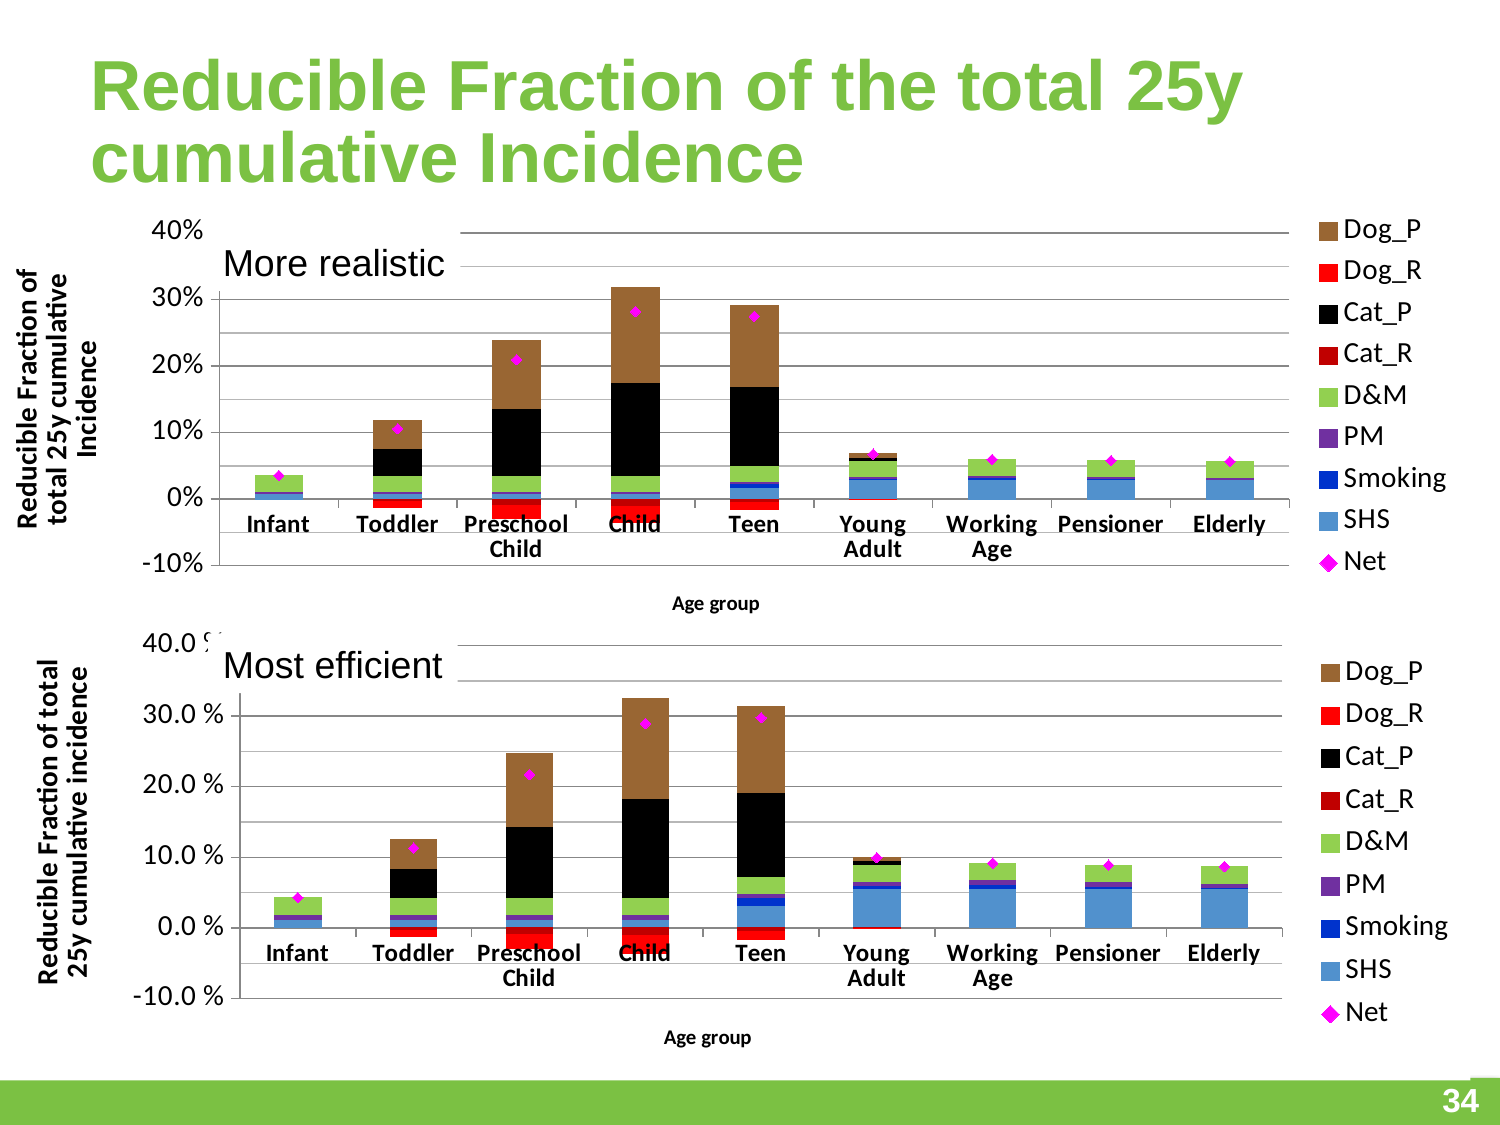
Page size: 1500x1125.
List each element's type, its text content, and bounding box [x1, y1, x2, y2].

slide_number 34 [1406, 1080, 1495, 1118]
title Reducible Fraction of the total 25y cumulative Incidence [75, 50, 1425, 203]
chart [0, 204, 1471, 1081]
